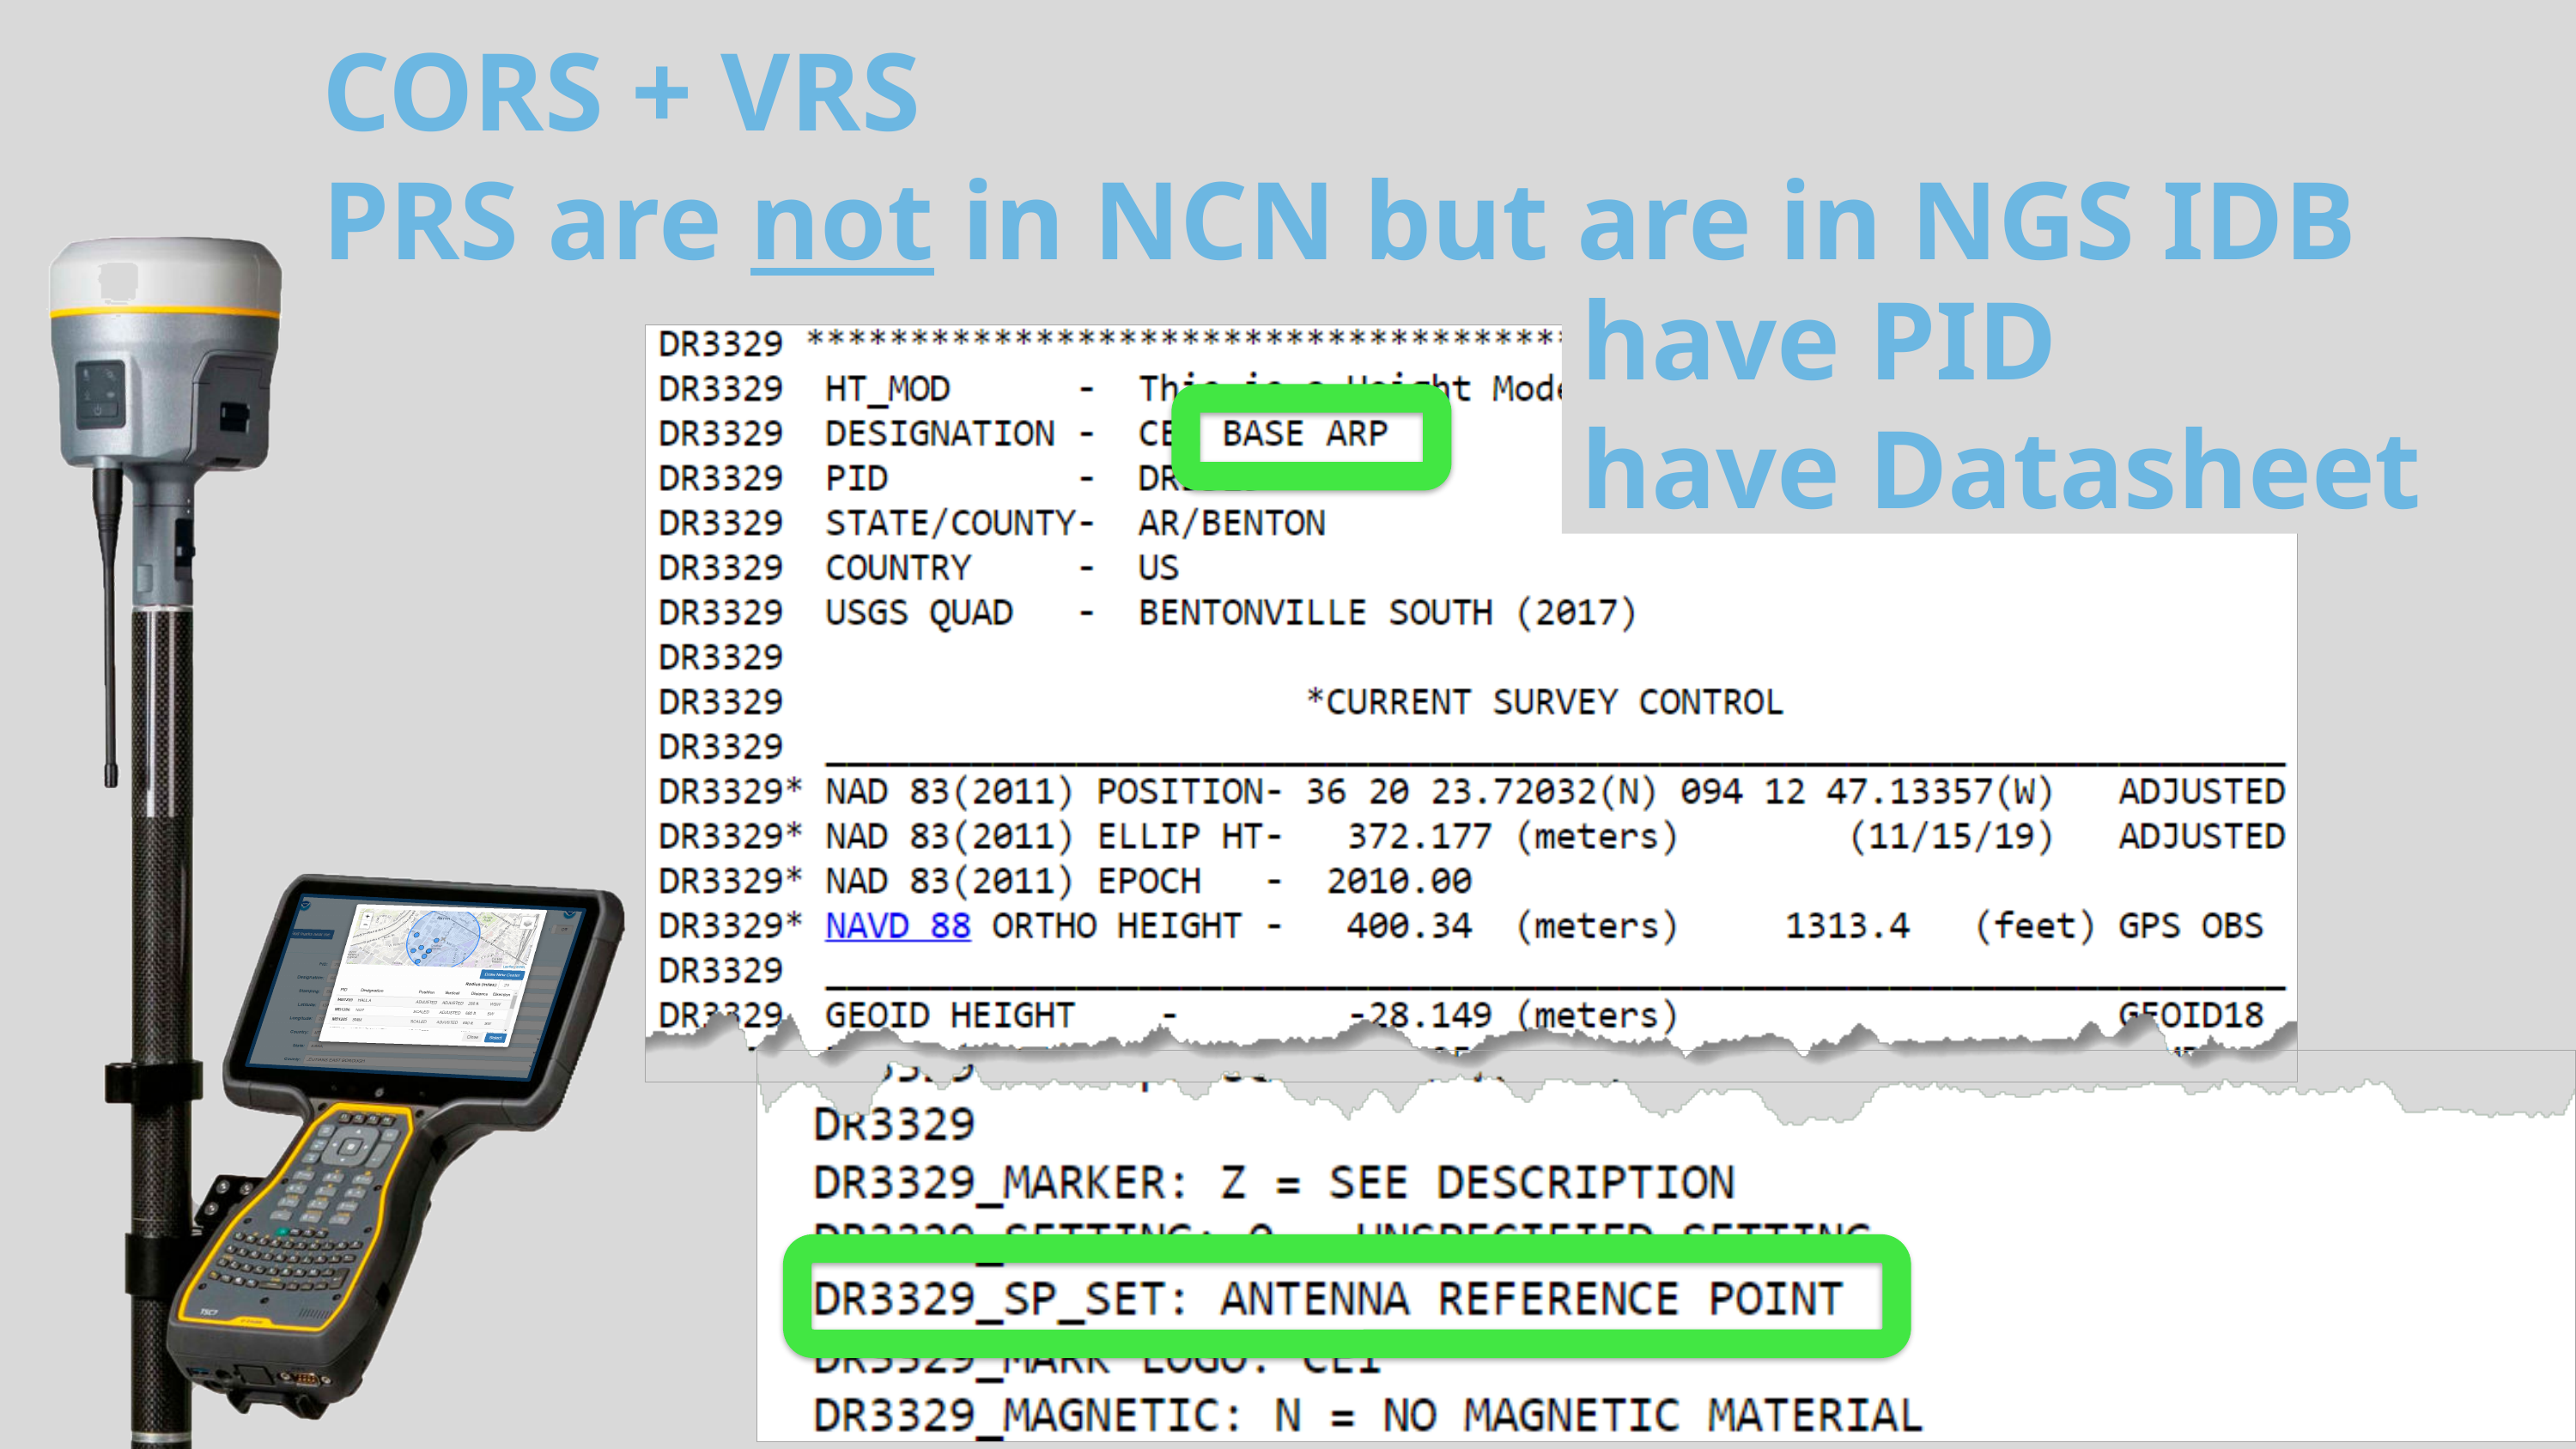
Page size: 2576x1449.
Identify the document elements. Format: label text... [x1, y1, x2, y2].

title CORS + VRS PRS are not in NCN but are in NGS IDB [322, 168, 2470, 314]
picture [0, 209, 697, 1449]
text_box have PID have Datasheet [1561, 268, 2547, 534]
picture [756, 1050, 2576, 1442]
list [645, 324, 2298, 1083]
